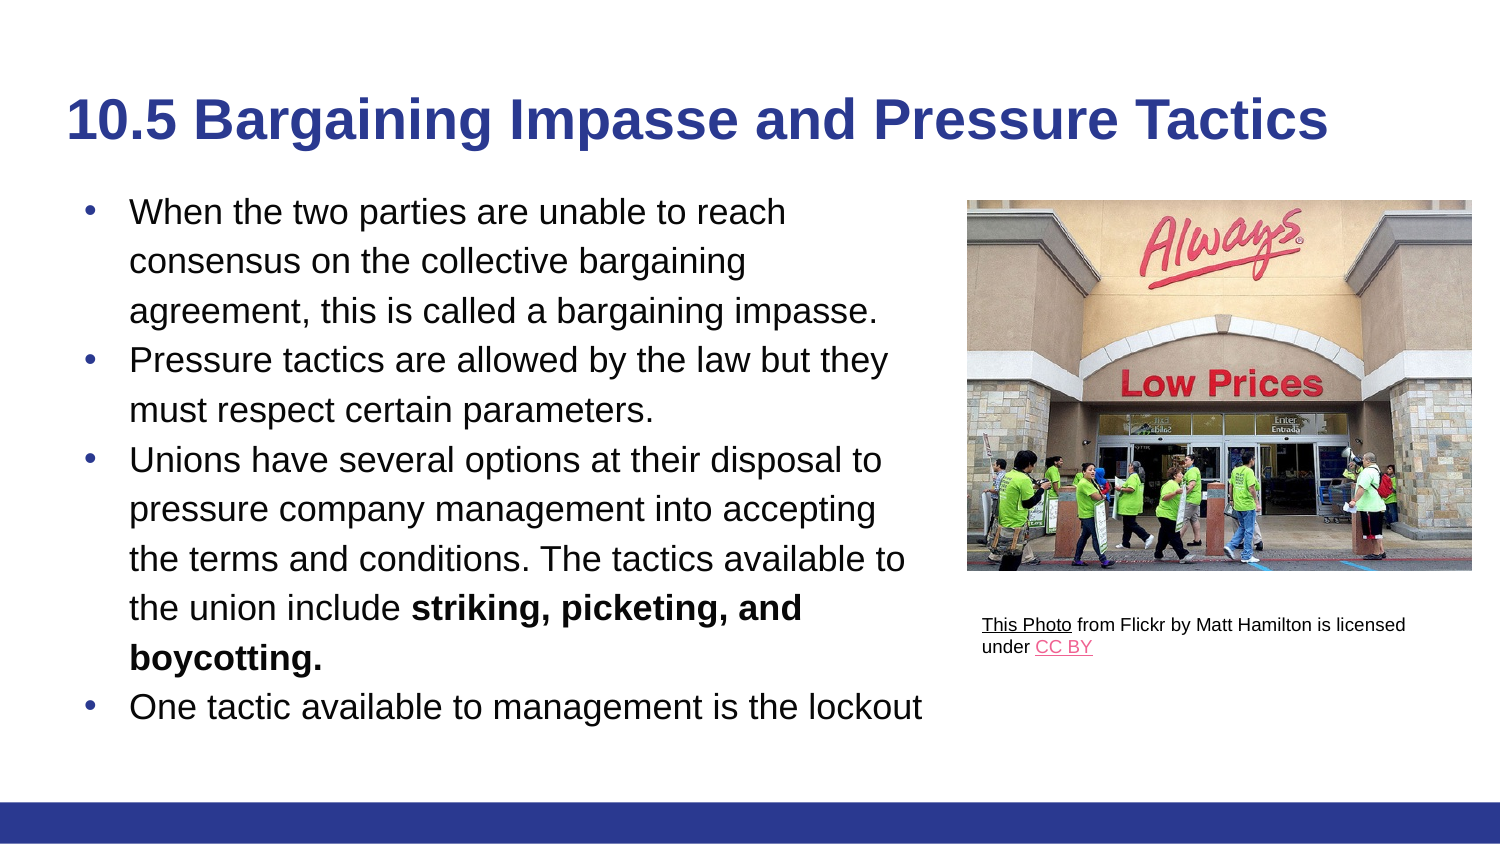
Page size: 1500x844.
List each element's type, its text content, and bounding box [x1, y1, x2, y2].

picture [966, 200, 1472, 572]
list When the two parties are unable to reach consensus on the collective bargaining agreement, this is called a bargaining impasse. Pressure tactics are allowed by the law but they must respect certain parameters. Unions have several options at their disposal to pressure company management into accepting the terms and conditions. The tactics available to the union include striking, picketing, and boycotting. One tactic available to management is the lockout [51, 166, 945, 788]
text_box This Photo from Flickr by Matt Hamilton is licensed under CC BY [967, 604, 1472, 665]
title 10.5 Bargaining Impasse and Pressure Tactics [51, 67, 1449, 167]
